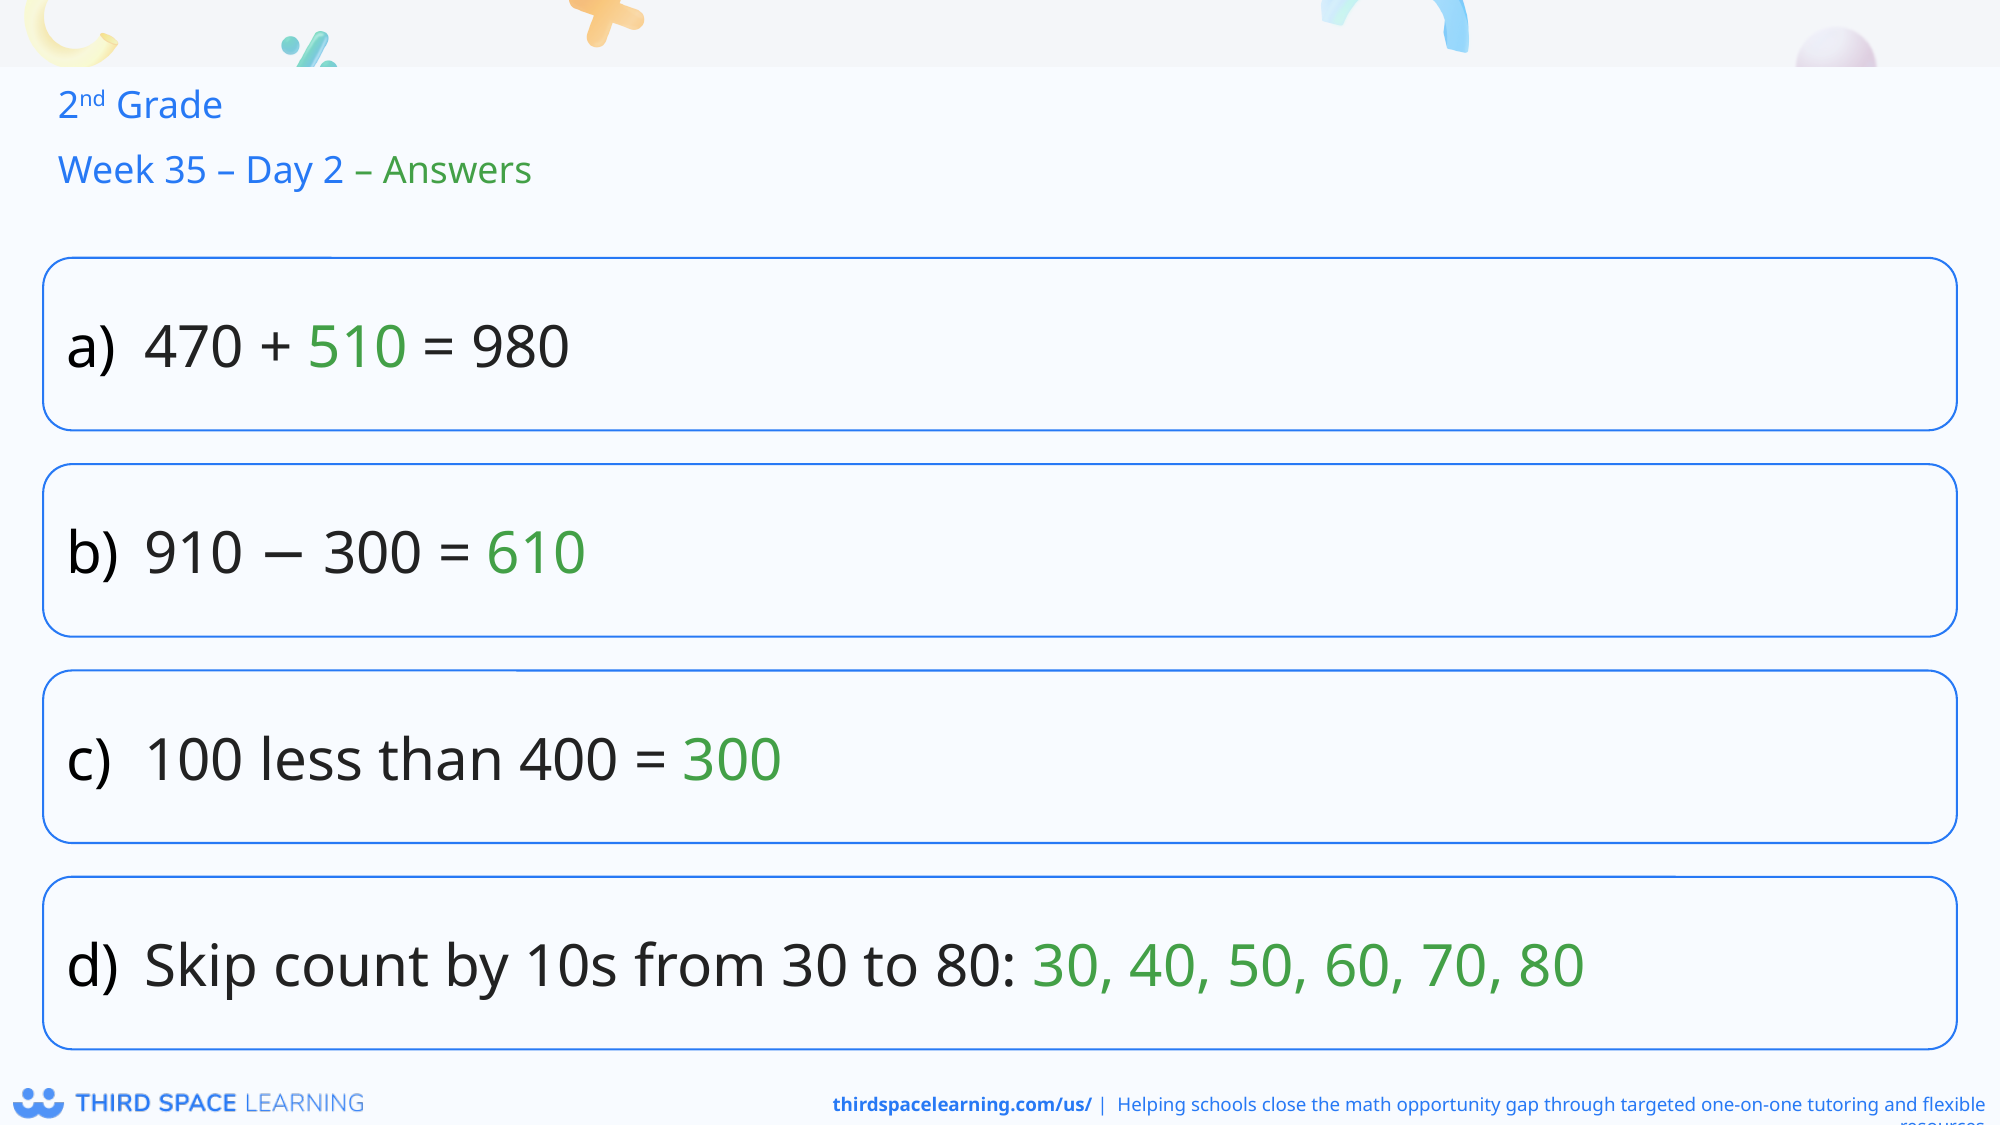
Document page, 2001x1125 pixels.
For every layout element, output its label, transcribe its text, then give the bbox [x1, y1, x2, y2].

text_box 2nd Grade Week 35 – Day 2 – Answers [43, 73, 705, 212]
list 470 + 510 = 980 [129, 272, 1939, 416]
picture [13, 1088, 365, 1119]
list 910 − 300 = 610 [129, 478, 1939, 623]
list Skip count by 10s from 30 to 80: 30, 40, 50, 60, 70, 80 [129, 891, 1939, 1035]
picture [0, 0, 2000, 67]
list 100 less than 400 = 300 [129, 684, 1939, 829]
